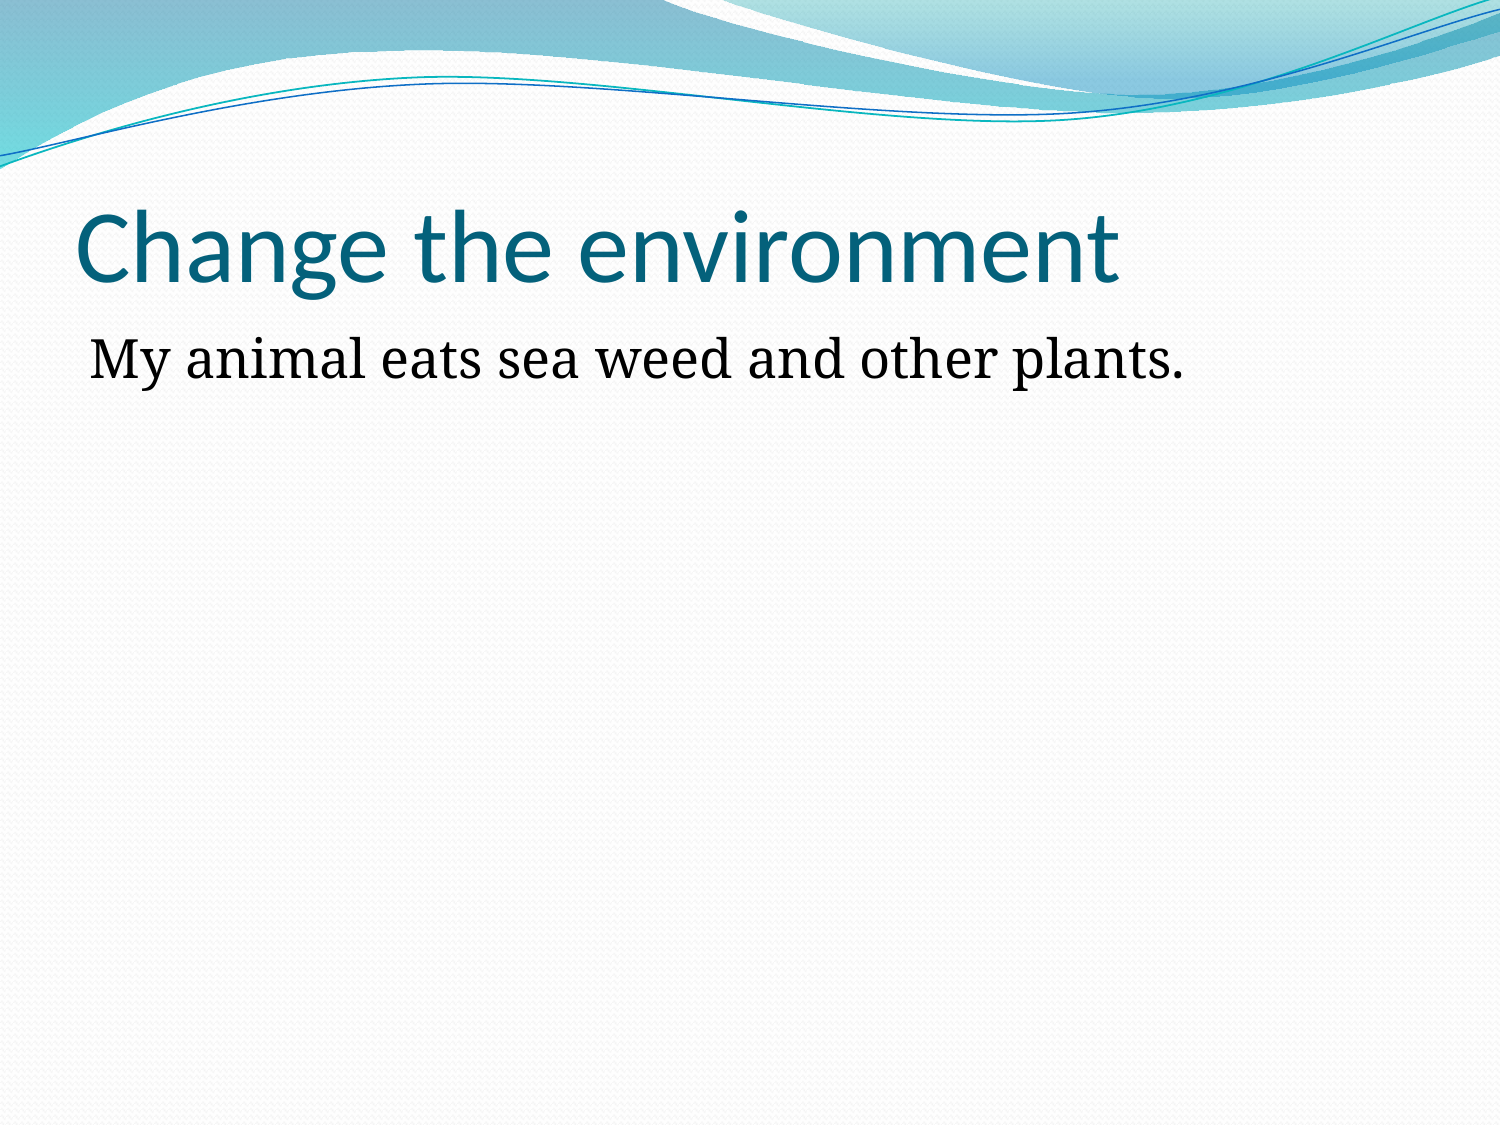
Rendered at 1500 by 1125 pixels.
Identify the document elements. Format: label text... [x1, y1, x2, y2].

title Change the environment [75, 115, 1425, 303]
list My animal eats sea weed and other plants. [75, 317, 1425, 1038]
